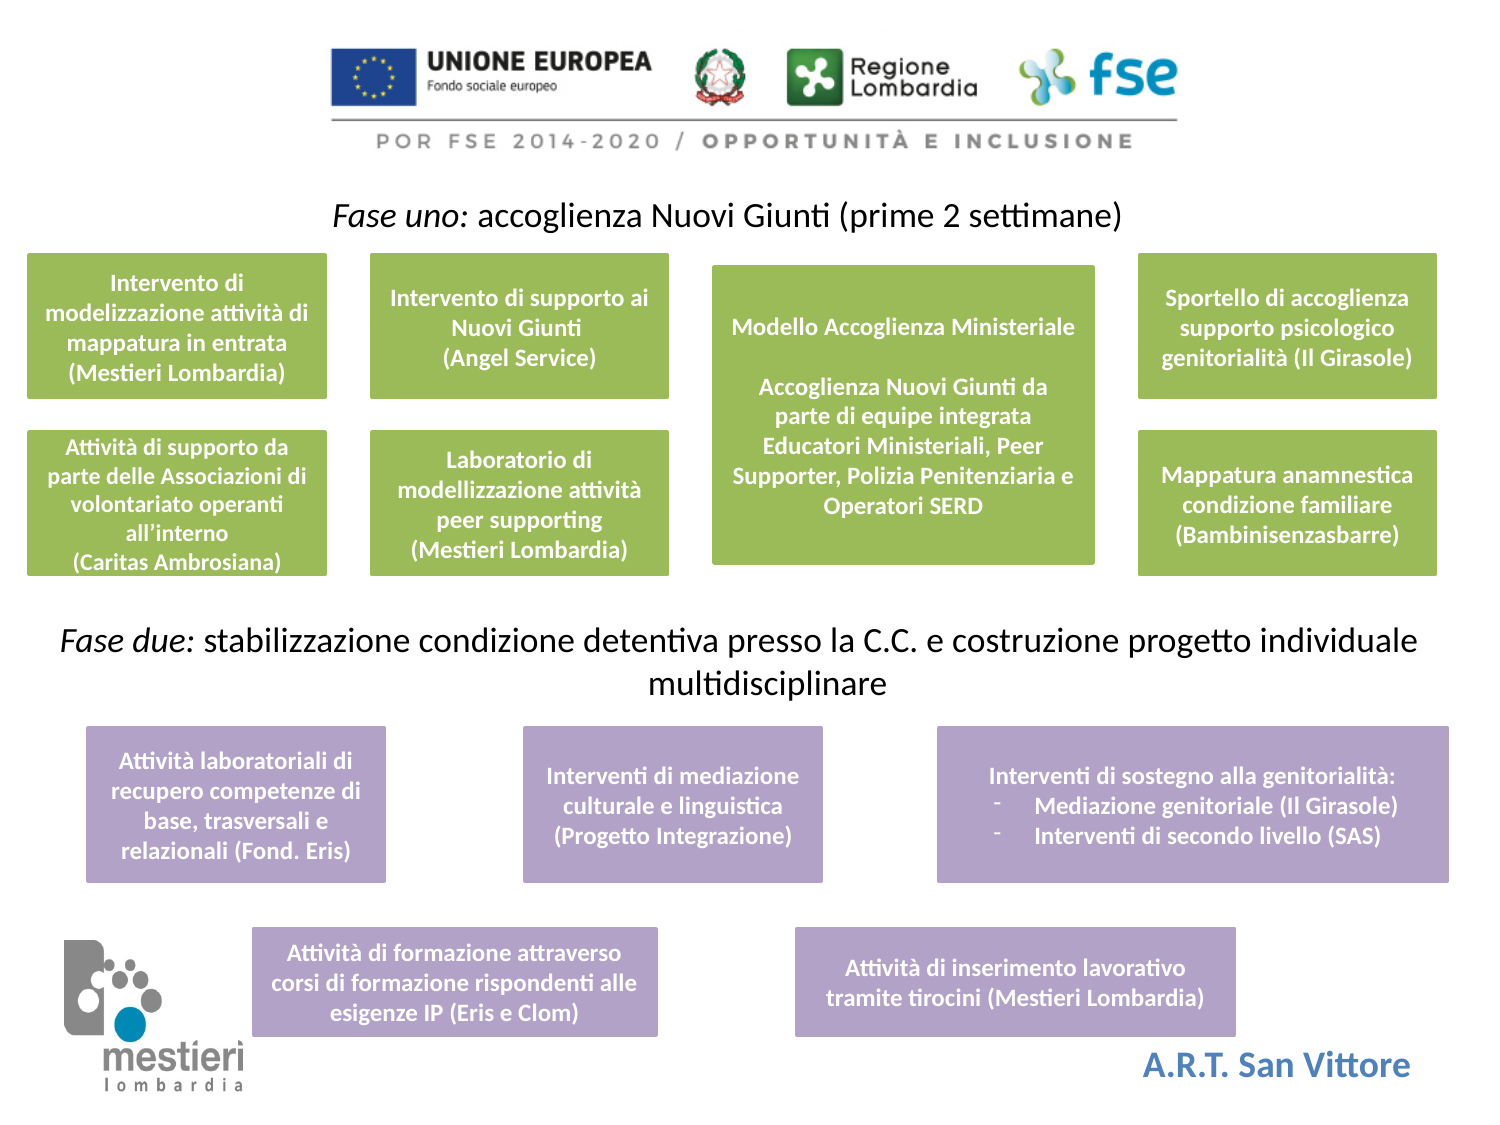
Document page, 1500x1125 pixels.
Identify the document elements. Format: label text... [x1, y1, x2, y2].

text_box Mappatura anamnestica condizione familiare (Bambinisenzasbarre) [1138, 430, 1437, 576]
text_box Laboratorio di modellizzazione attività peer supporting (Mestieri Lombardia) [370, 430, 669, 576]
text_box Interventi di mediazione culturale e linguistica (Progetto Integrazione) [523, 726, 823, 883]
text_box Attività laboratoriali di recupero competenze di base, trasversali e relazionali (Fond. Eris) [86, 726, 386, 883]
text_box Attività di supporto da parte delle Associazioni di volontariato operanti all’interno (Caritas Ambrosiana) [27, 430, 327, 576]
list Fase uno: accoglienza Nuovi Giunti (prime 2 settimane) [29, 184, 1427, 244]
picture [64, 940, 243, 1094]
text_box Attività di inserimento lavorativo tramite tirocini (Mestieri Lombardia) [795, 927, 1236, 1037]
text_box Modello Accoglienza Ministeriale Accoglienza Nuovi Giunti da parte di equipe integrata Educatori Ministeriali, Peer Supporter, Polizia Penitenziaria e Operatori SERD [712, 265, 1095, 565]
text_box Intervento di supporto ai Nuovi Giunti (Angel Service) [370, 253, 669, 399]
text_box Intervento di modelizzazione attività di mappatura in entrata (Mestieri Lombardia) [27, 253, 327, 399]
text_box Sportello di accoglienza supporto psicologico genitorialità (Il Girasole) [1138, 253, 1437, 399]
text_box Interventi di sostegno alla genitorialità: Mediazione genitoriale (Il Girasole) Interventi di secondo livello (SAS) [937, 726, 1449, 883]
text_box Fase due: stabilizzazione condizione detentiva presso la C.C. e costruzione progetto individuale multidisciplinare [29, 609, 1451, 705]
picture [312, 30, 1188, 161]
text_box Attività di formazione attraverso corsi di formazione rispondenti alle esigenze IP (Eris e Clom) [252, 927, 658, 1037]
